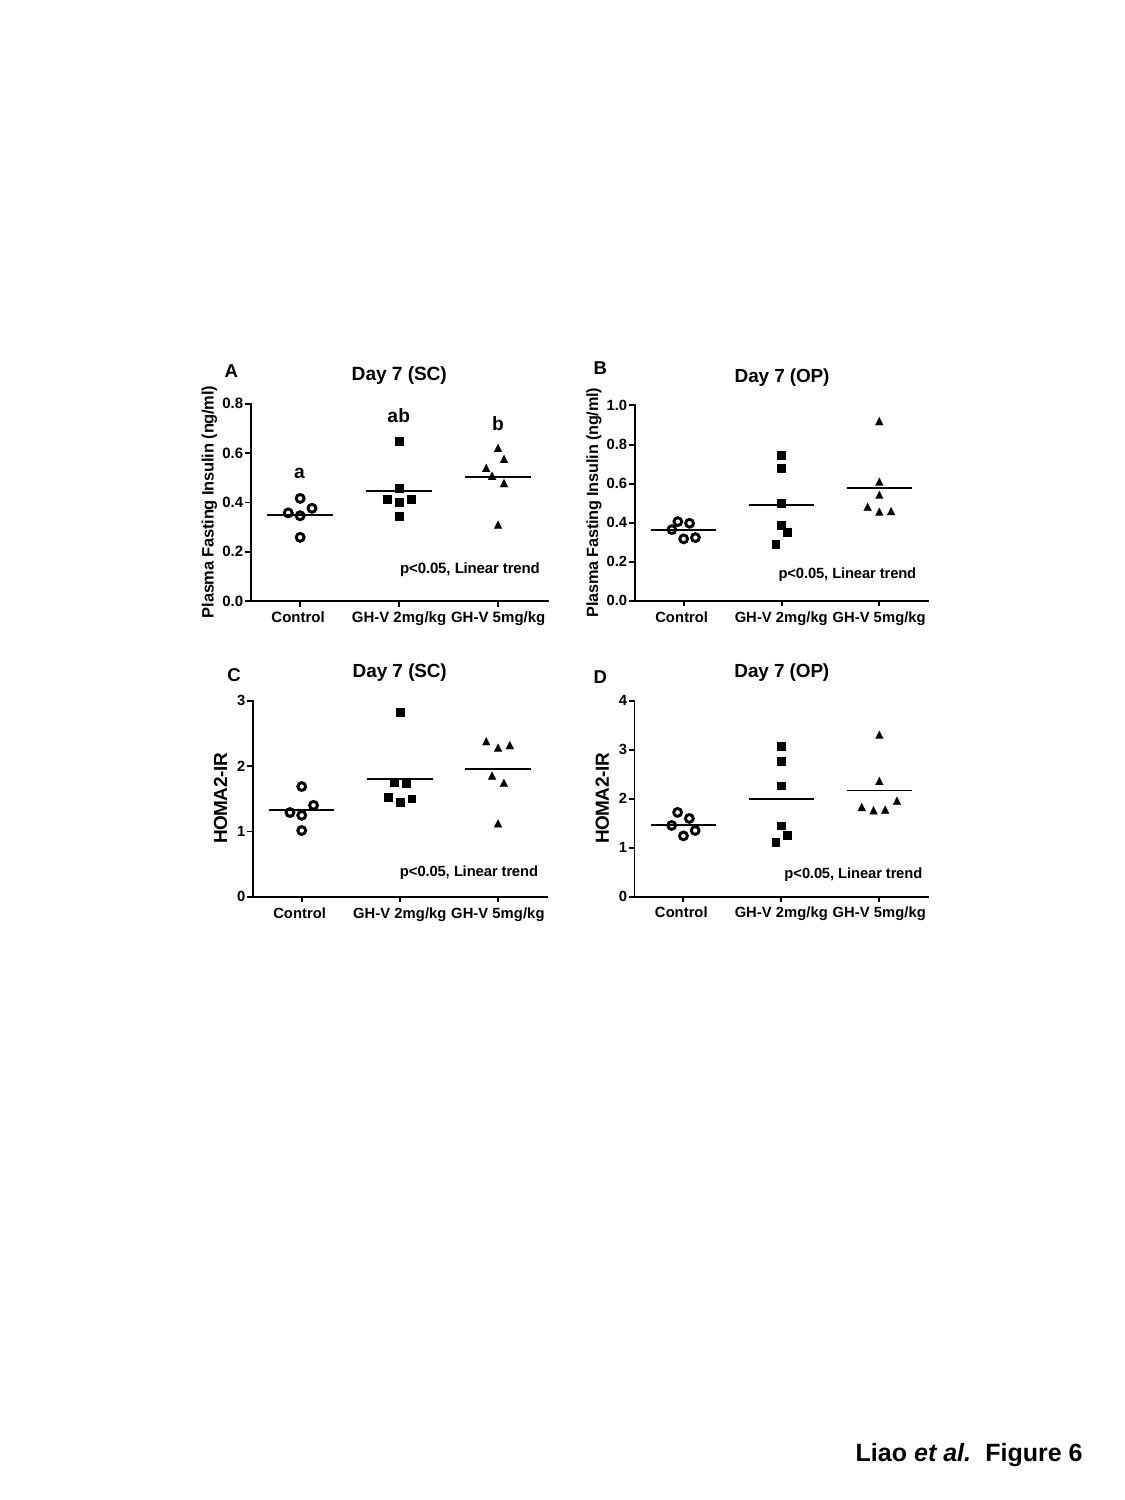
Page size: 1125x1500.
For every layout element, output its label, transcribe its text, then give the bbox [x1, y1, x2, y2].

text_box Liao et al. Figure 6 [840, 1428, 1098, 1474]
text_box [172, 336, 986, 950]
